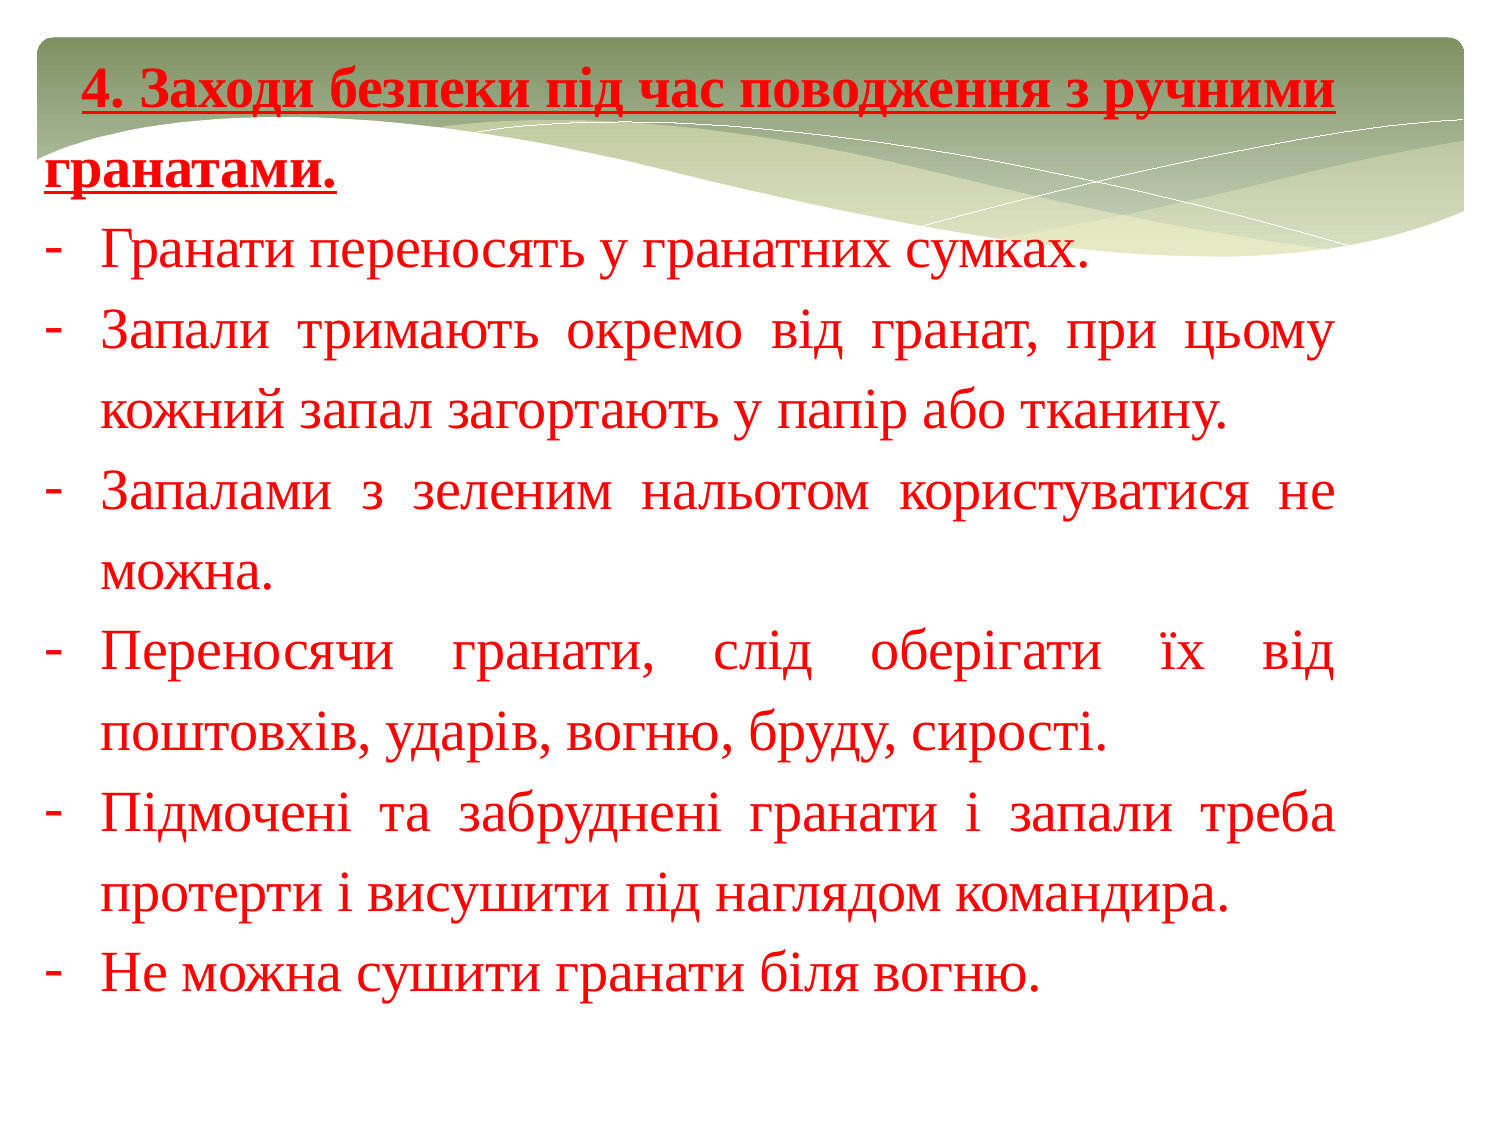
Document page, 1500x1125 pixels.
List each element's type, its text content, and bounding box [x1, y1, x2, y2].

text_box 4. Заходи безпеки під час поводження з ручними гранатами. Гранати переносять у гранатних сумках. Запали тримають окремо від гранат, при цьому кожний запал загортають у папір або тканину. Запалами з зеленим нальотом користуватися не можна. Переносячи гранати, слід оберігати їх від поштовхів, ударів, вогню, бруду, сирості. Підмочені та забруднені гранати і запали треба протерти і висушити під наглядом командира. Не можна сушити гранати біля вогню. [29, 30, 1353, 1011]
